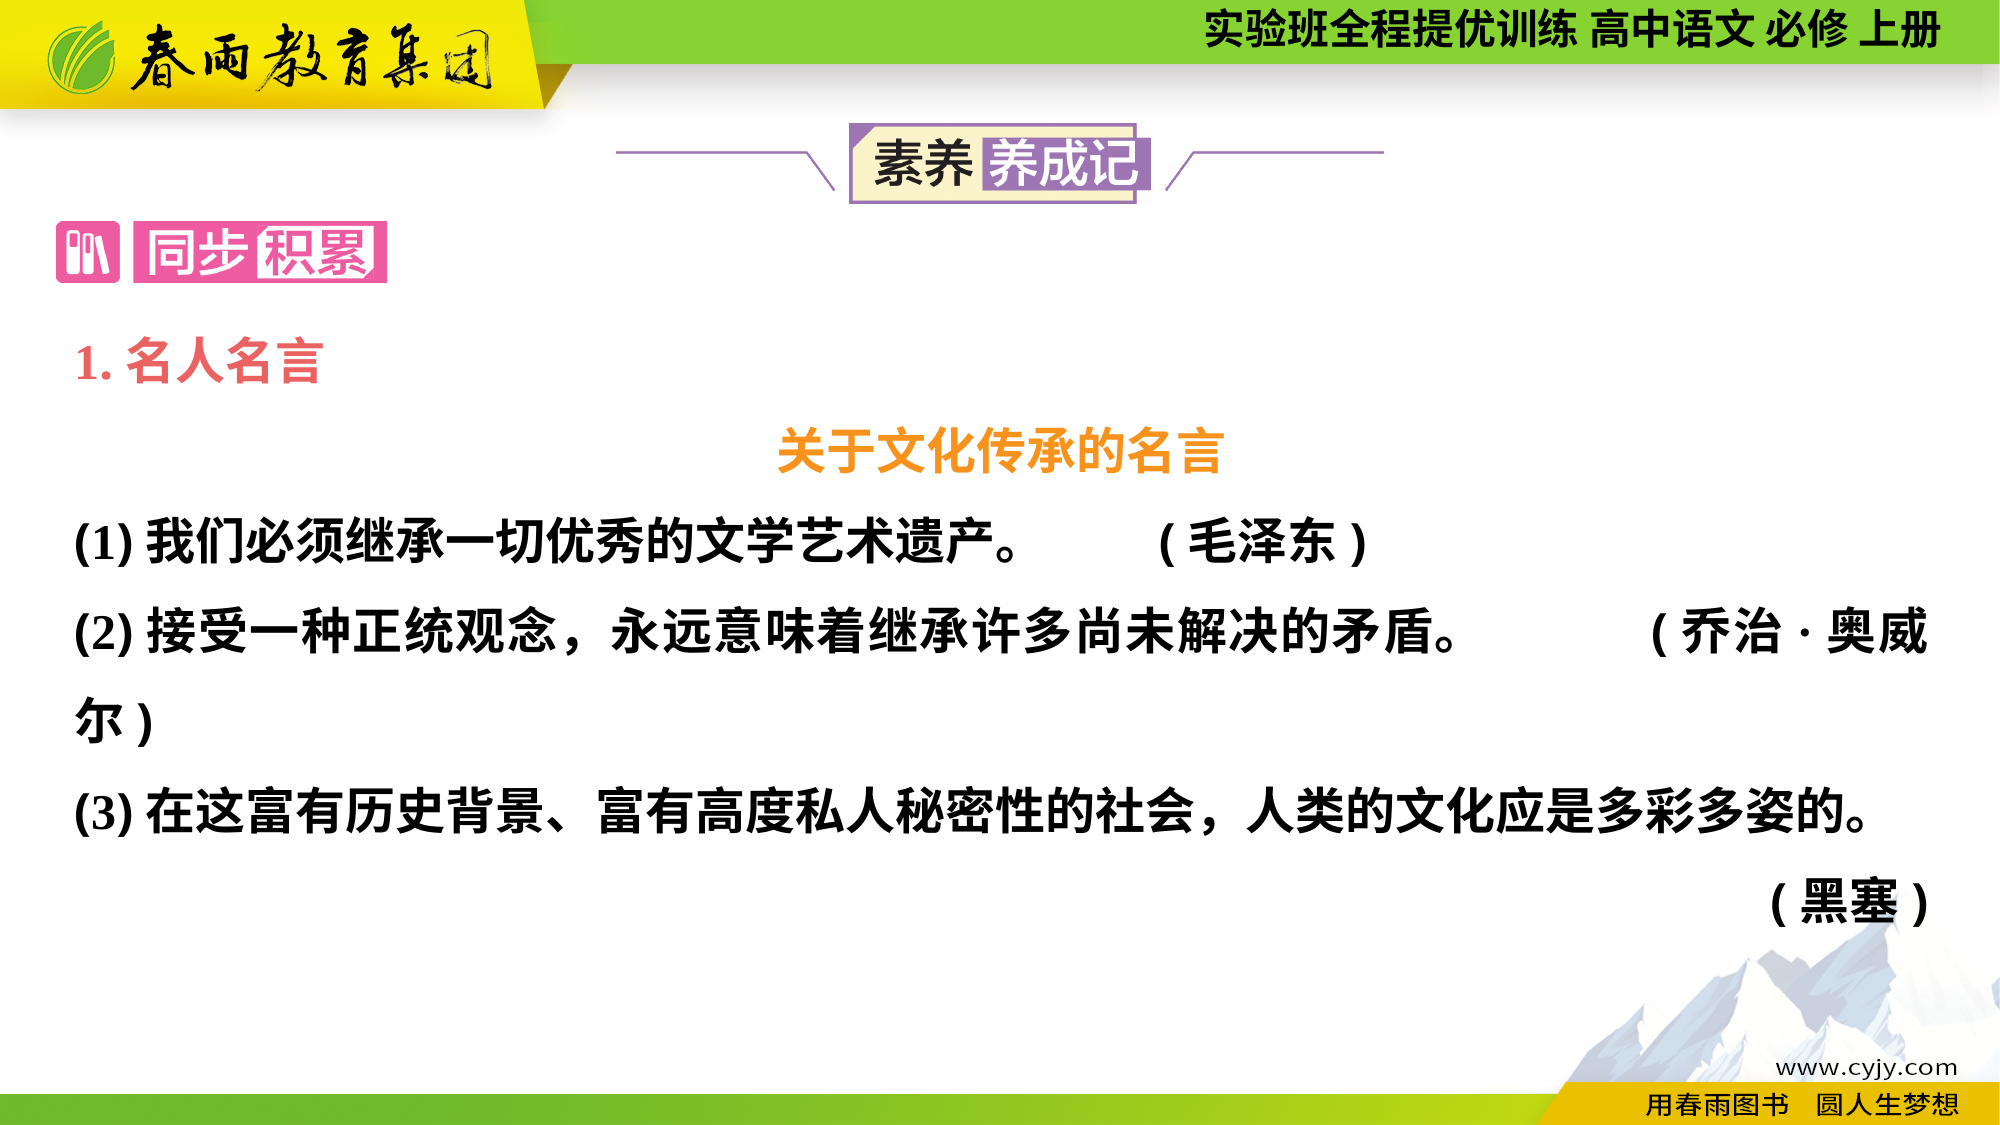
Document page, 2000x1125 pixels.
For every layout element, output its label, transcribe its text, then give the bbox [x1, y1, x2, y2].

picture [0, 0, 2000, 1125]
list 1.名人名言 关于文化传承的名言 (1)我们必须继承一切优秀的文学艺术遗产。 (毛泽东) (2)接受一种正统观念，永远意味着继承许多尚未解决的矛盾。 (乔治·奥威尔) (3)在这富有历史背景、富有高度私人秘密性的社会，人类的文化应是多彩多姿的。 (黑塞) [59, 292, 1944, 853]
